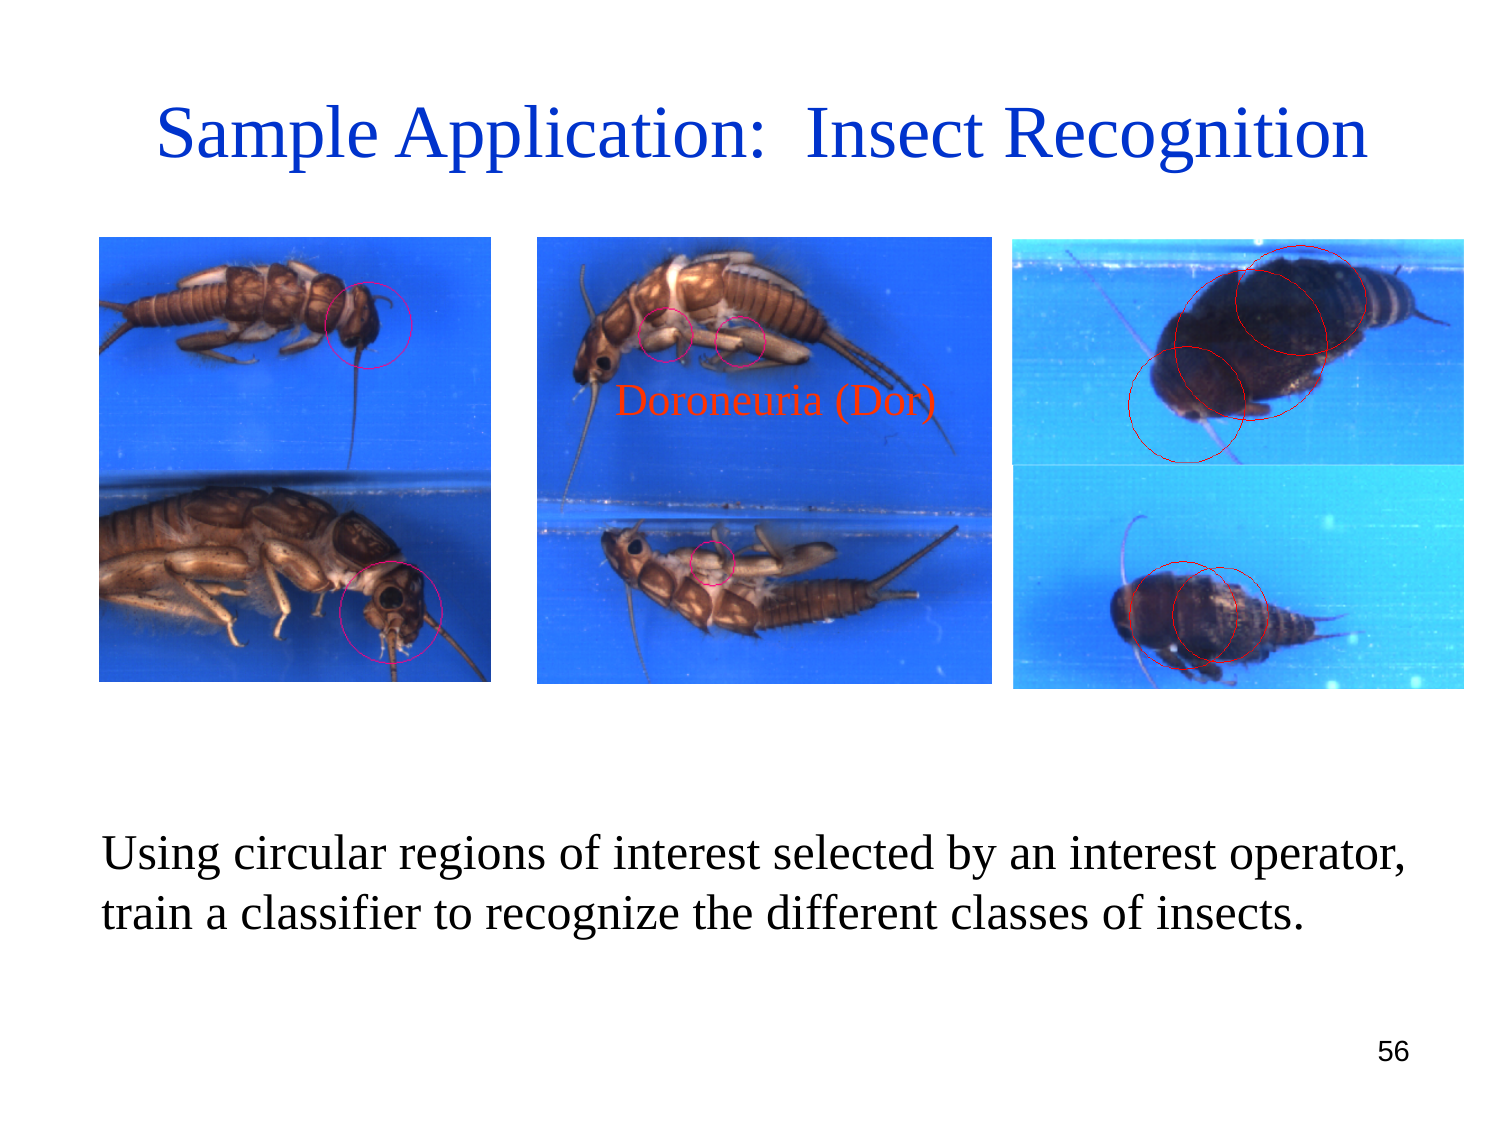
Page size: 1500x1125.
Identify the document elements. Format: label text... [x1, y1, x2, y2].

picture [1012, 237, 1465, 690]
picture [537, 237, 993, 684]
slide_number 56 [1074, 1024, 1426, 1103]
text_box Sample Application: Insect Recognition [140, 74, 1386, 180]
text_box Using circular regions of interest selected by an interest operator, train a classifier to recognize the different classes of insects. [86, 812, 1423, 948]
picture [99, 237, 492, 682]
